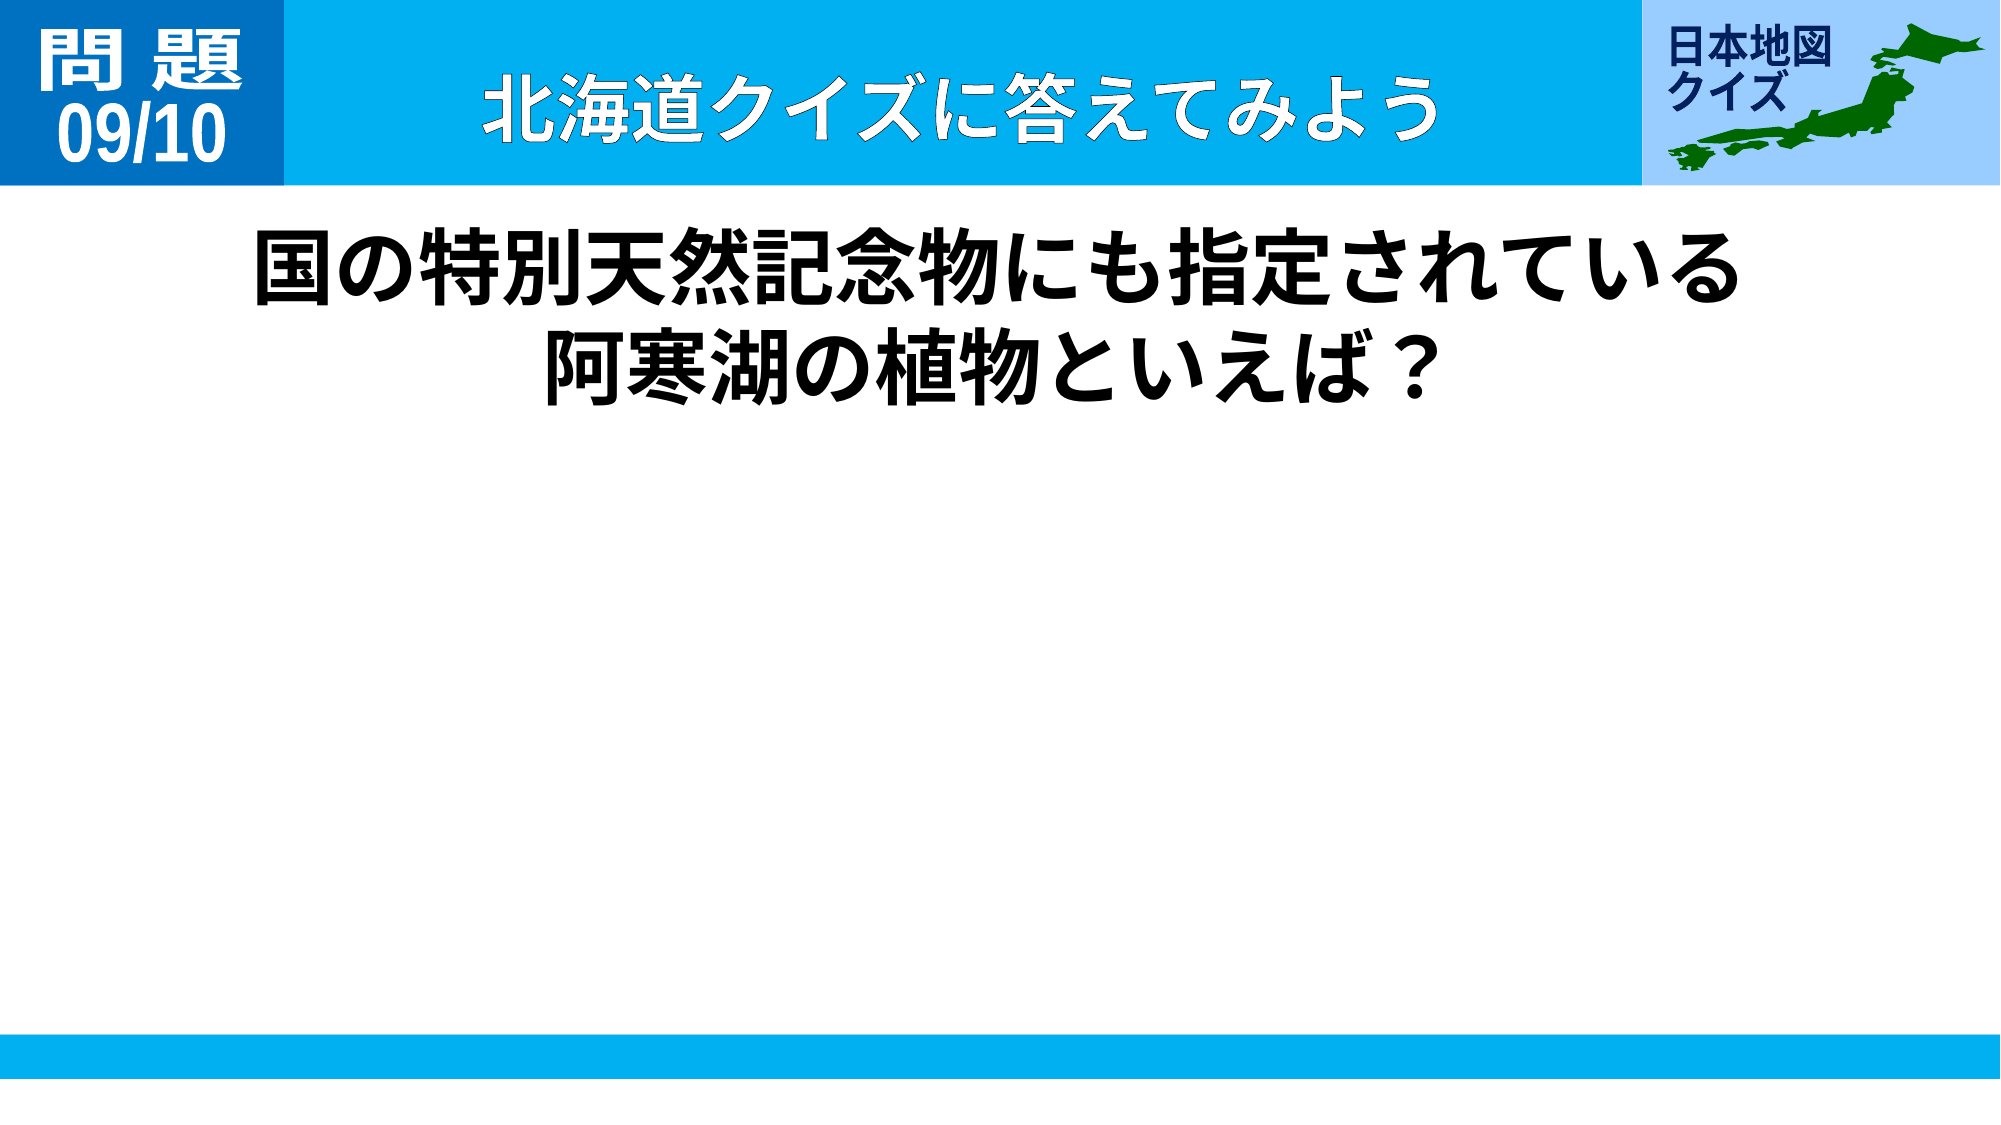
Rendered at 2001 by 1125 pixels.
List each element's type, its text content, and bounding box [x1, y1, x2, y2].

text_box [0, 1034, 2000, 1079]
text_box 国の特別天然記念物にも指定されている 阿寒湖の植物といえば？ [237, 207, 1763, 423]
